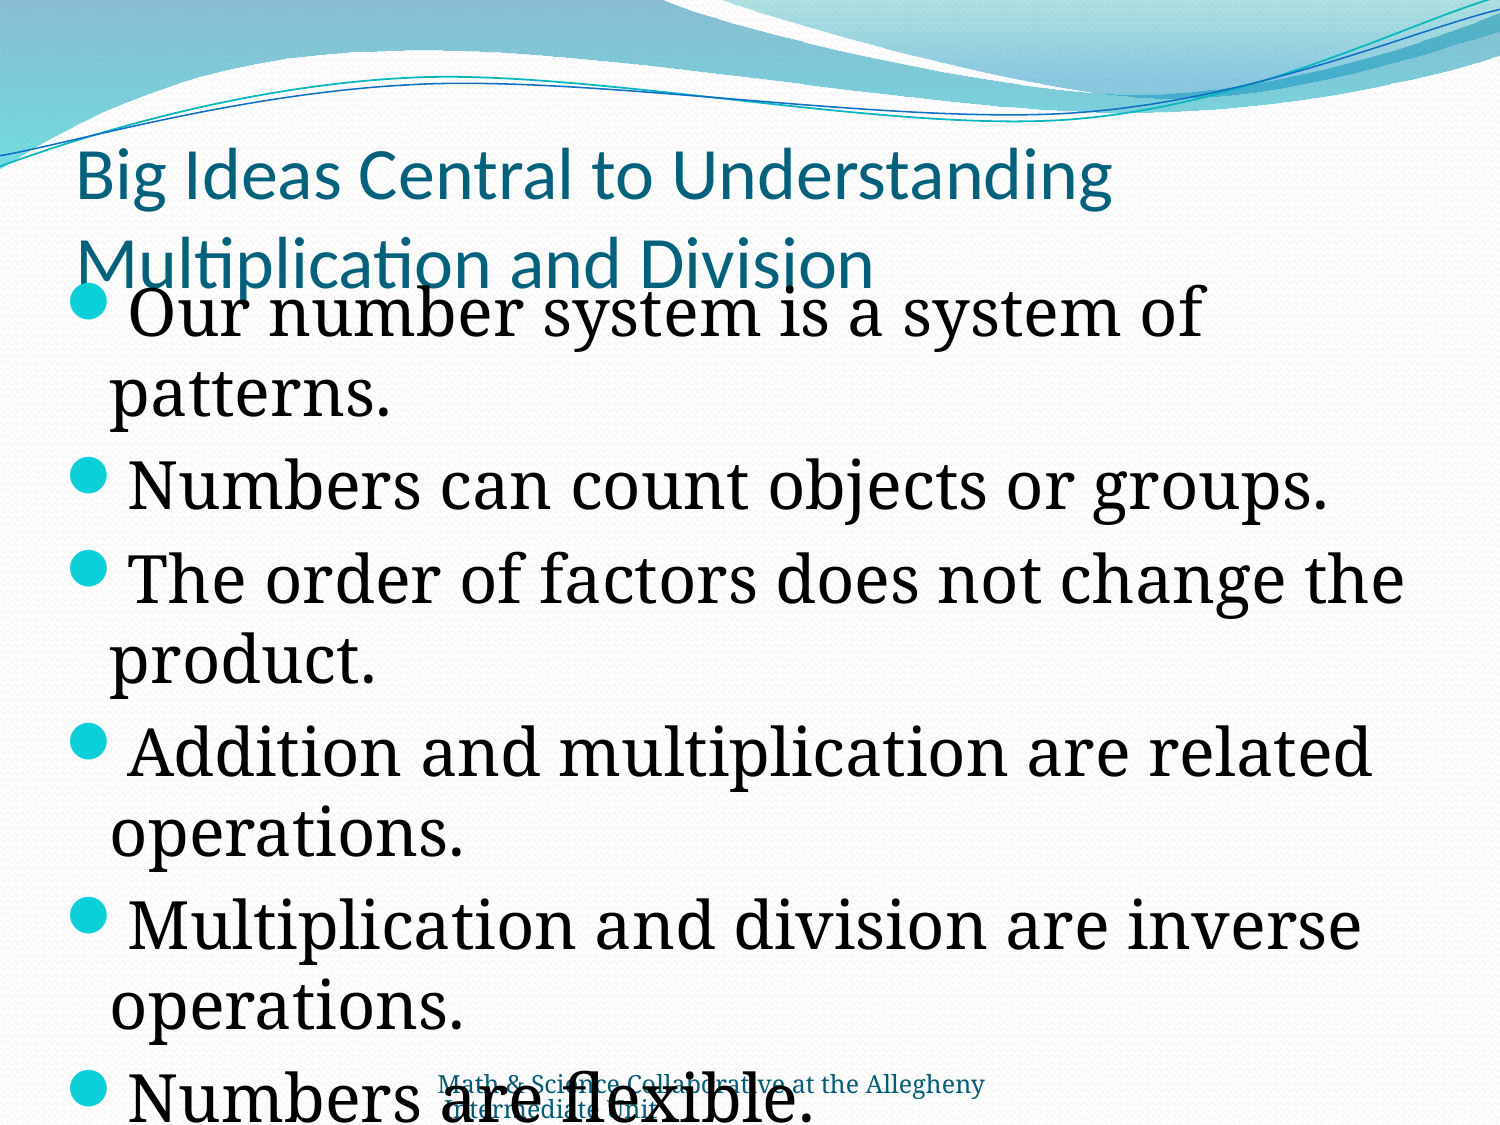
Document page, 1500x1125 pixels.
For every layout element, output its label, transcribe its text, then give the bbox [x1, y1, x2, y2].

footer Math & Science Collaborative at the Allegheny Intermediate Unit [437, 1042, 988, 1103]
list Our number system is a system of patterns. Numbers can count objects or groups. The order of factors does not change the product. Addition and multiplication are related operations. Multiplication and division are inverse operations. Numbers are flexible. [50, 262, 1425, 1038]
title Big Ideas Central to Understanding Multiplication and Division [75, 115, 1425, 262]
